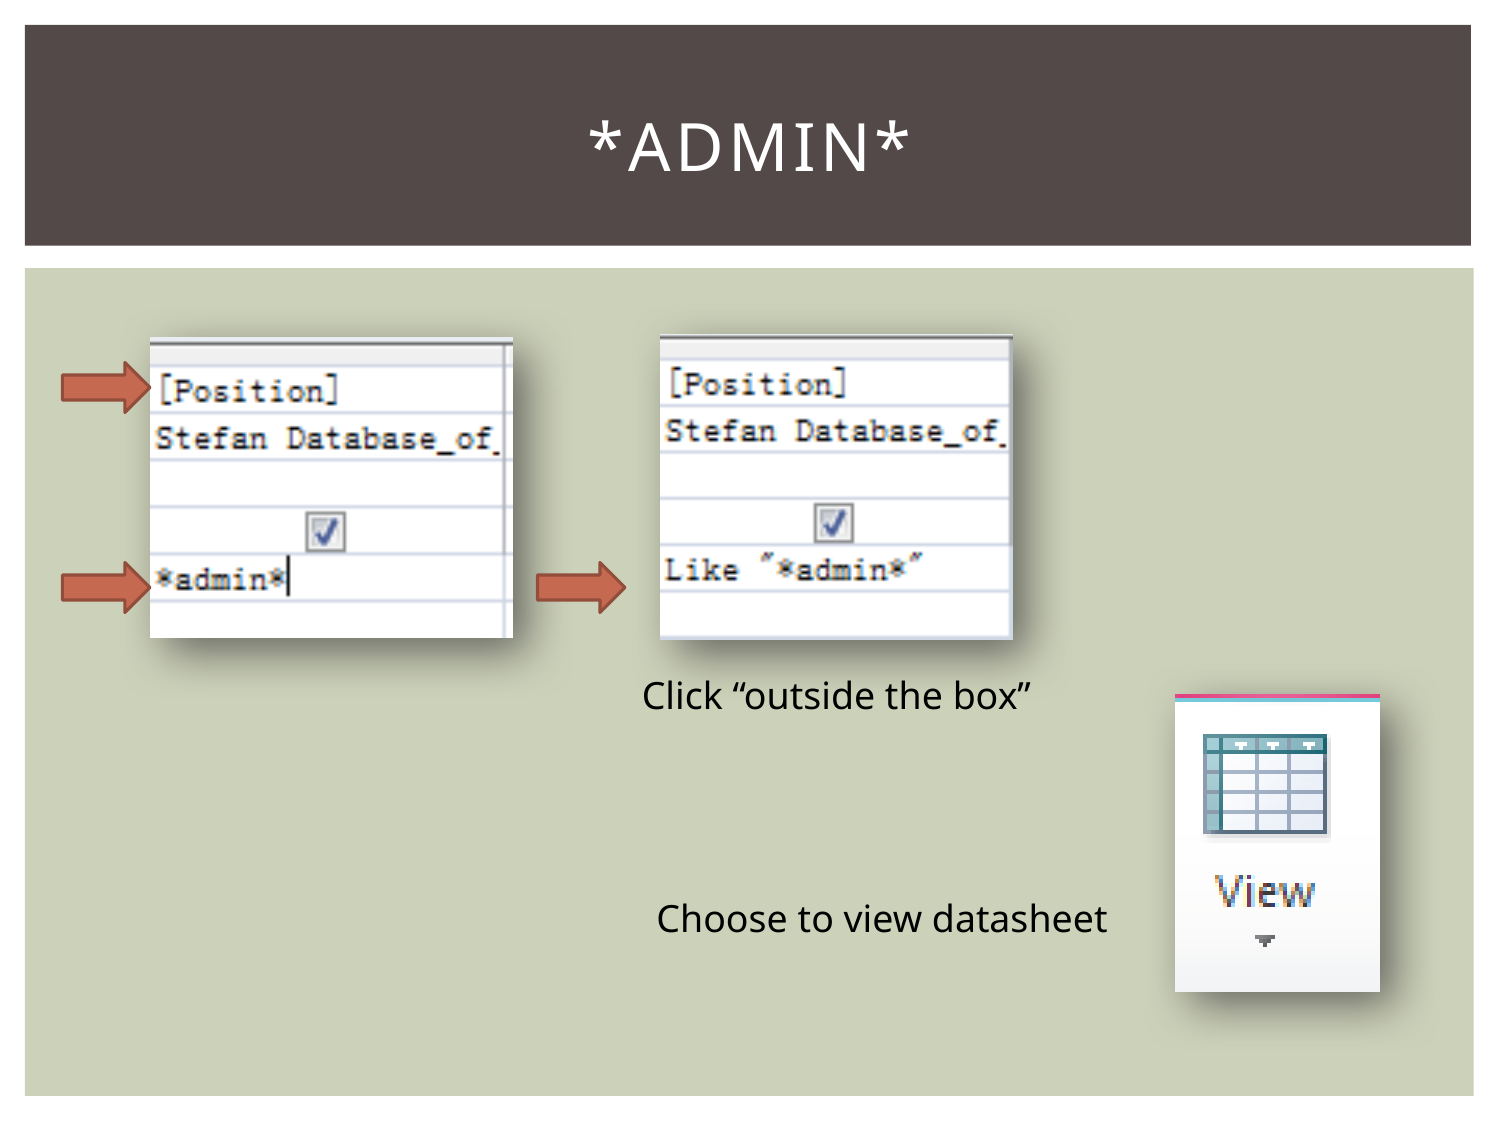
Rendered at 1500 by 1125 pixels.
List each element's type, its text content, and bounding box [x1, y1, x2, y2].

picture [149, 337, 513, 638]
picture [660, 334, 1013, 641]
text_box Click “outside the box” [627, 664, 1047, 725]
picture [1174, 694, 1380, 992]
title *ADMIN* [62, 58, 1438, 232]
text_box [535, 561, 627, 614]
text_box [60, 561, 144, 614]
text_box [60, 361, 144, 414]
text_box Choose to view datasheet [641, 887, 1123, 948]
